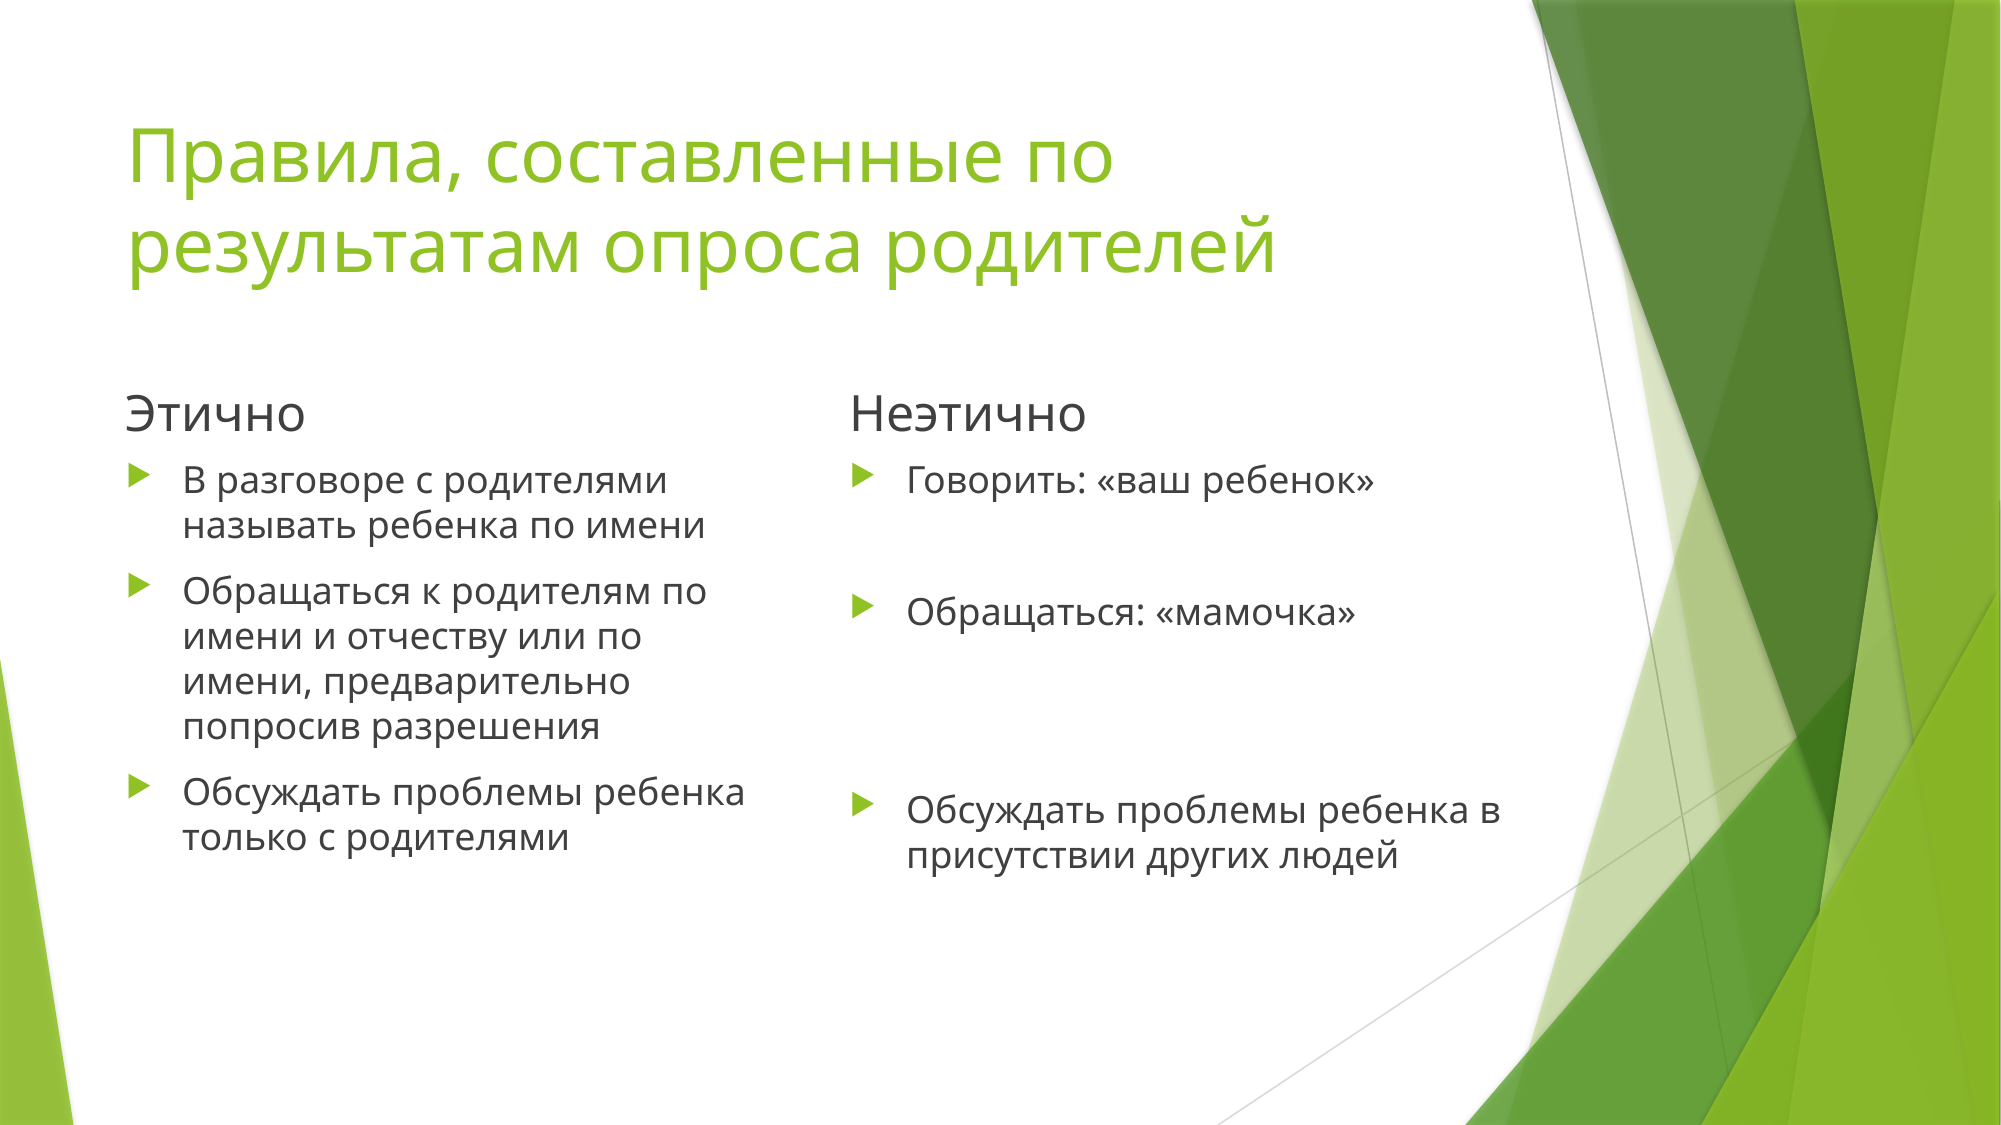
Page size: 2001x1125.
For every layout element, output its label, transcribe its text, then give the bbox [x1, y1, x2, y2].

list Неэтично [834, 354, 1522, 448]
list Этично [110, 354, 798, 448]
list Говорить: «ваш ребенок» Обращаться: «мамочка» Обсуждать проблемы ребенка в присутствии других людей [834, 448, 1522, 991]
list В разговоре с родителями называть ребенка по имени Обращаться к родителям по имени и отчеству или по имени, предварительно попросив разрешения Обсуждать проблемы ребенка только с родителями [110, 448, 798, 991]
title Правила, составленные по результатам опроса родителей [111, 99, 1522, 317]
